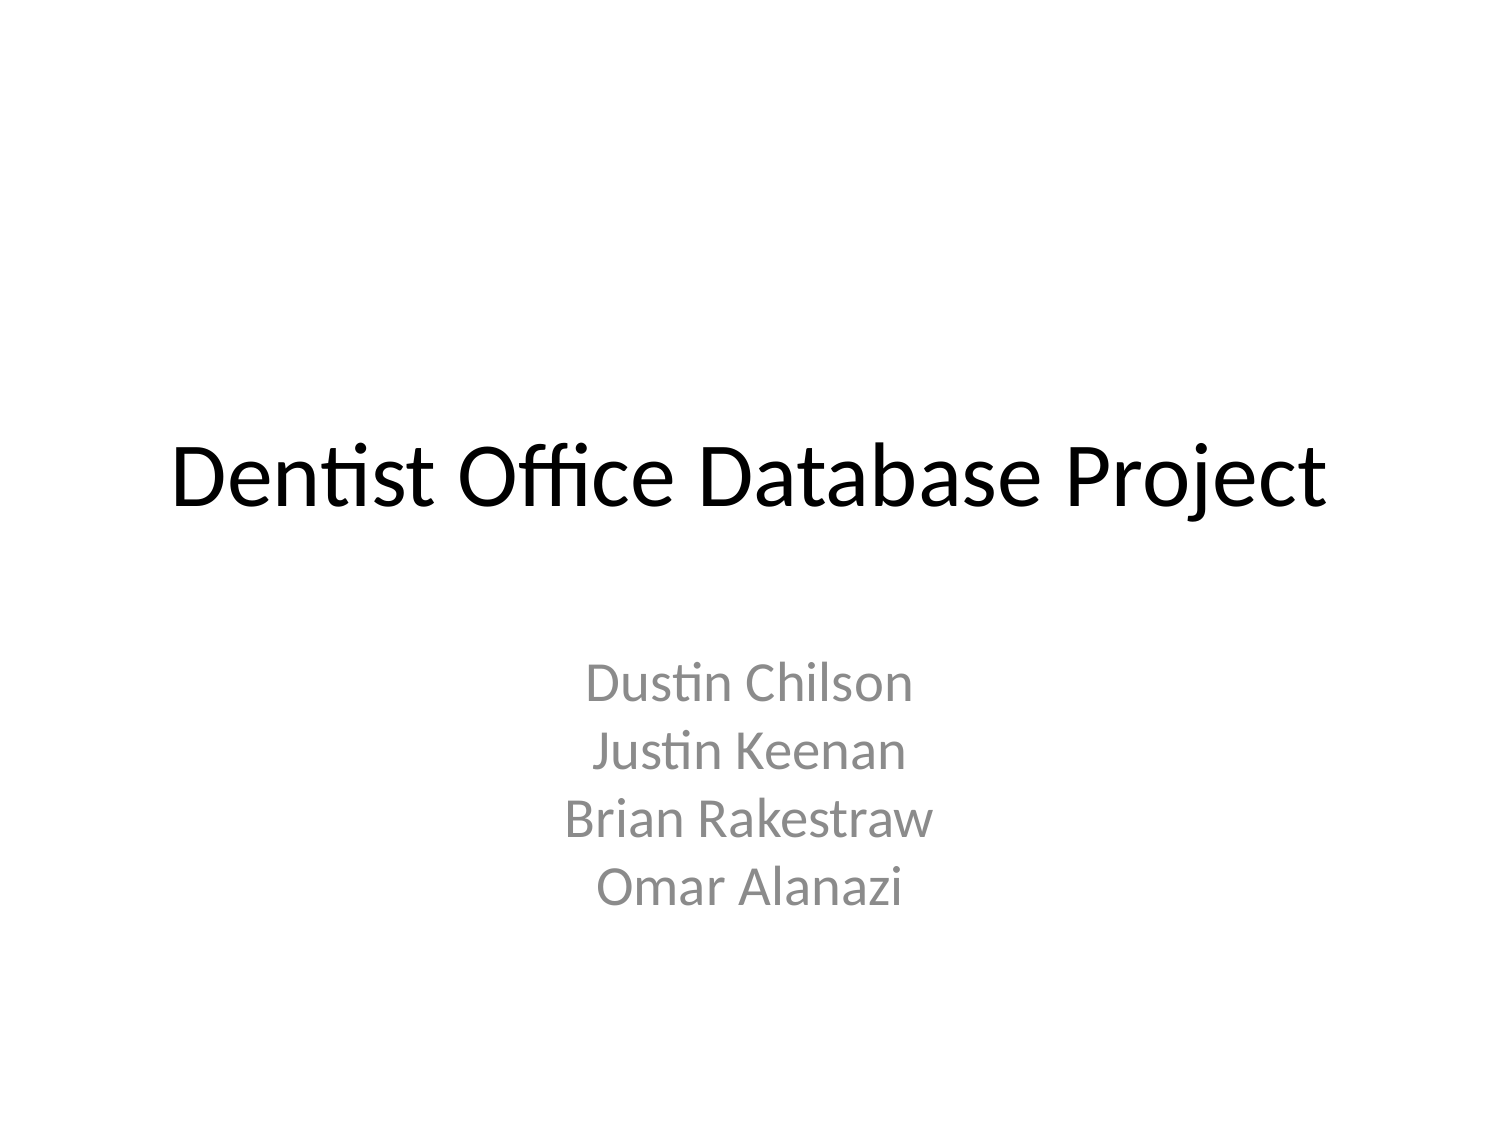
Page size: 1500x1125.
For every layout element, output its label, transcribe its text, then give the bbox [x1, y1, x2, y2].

subtitle Dustin Chilson Justin Keenan Brian Rakestraw Omar Alanazi [225, 637, 1275, 925]
title Dentist Office Database Project [112, 349, 1388, 591]
